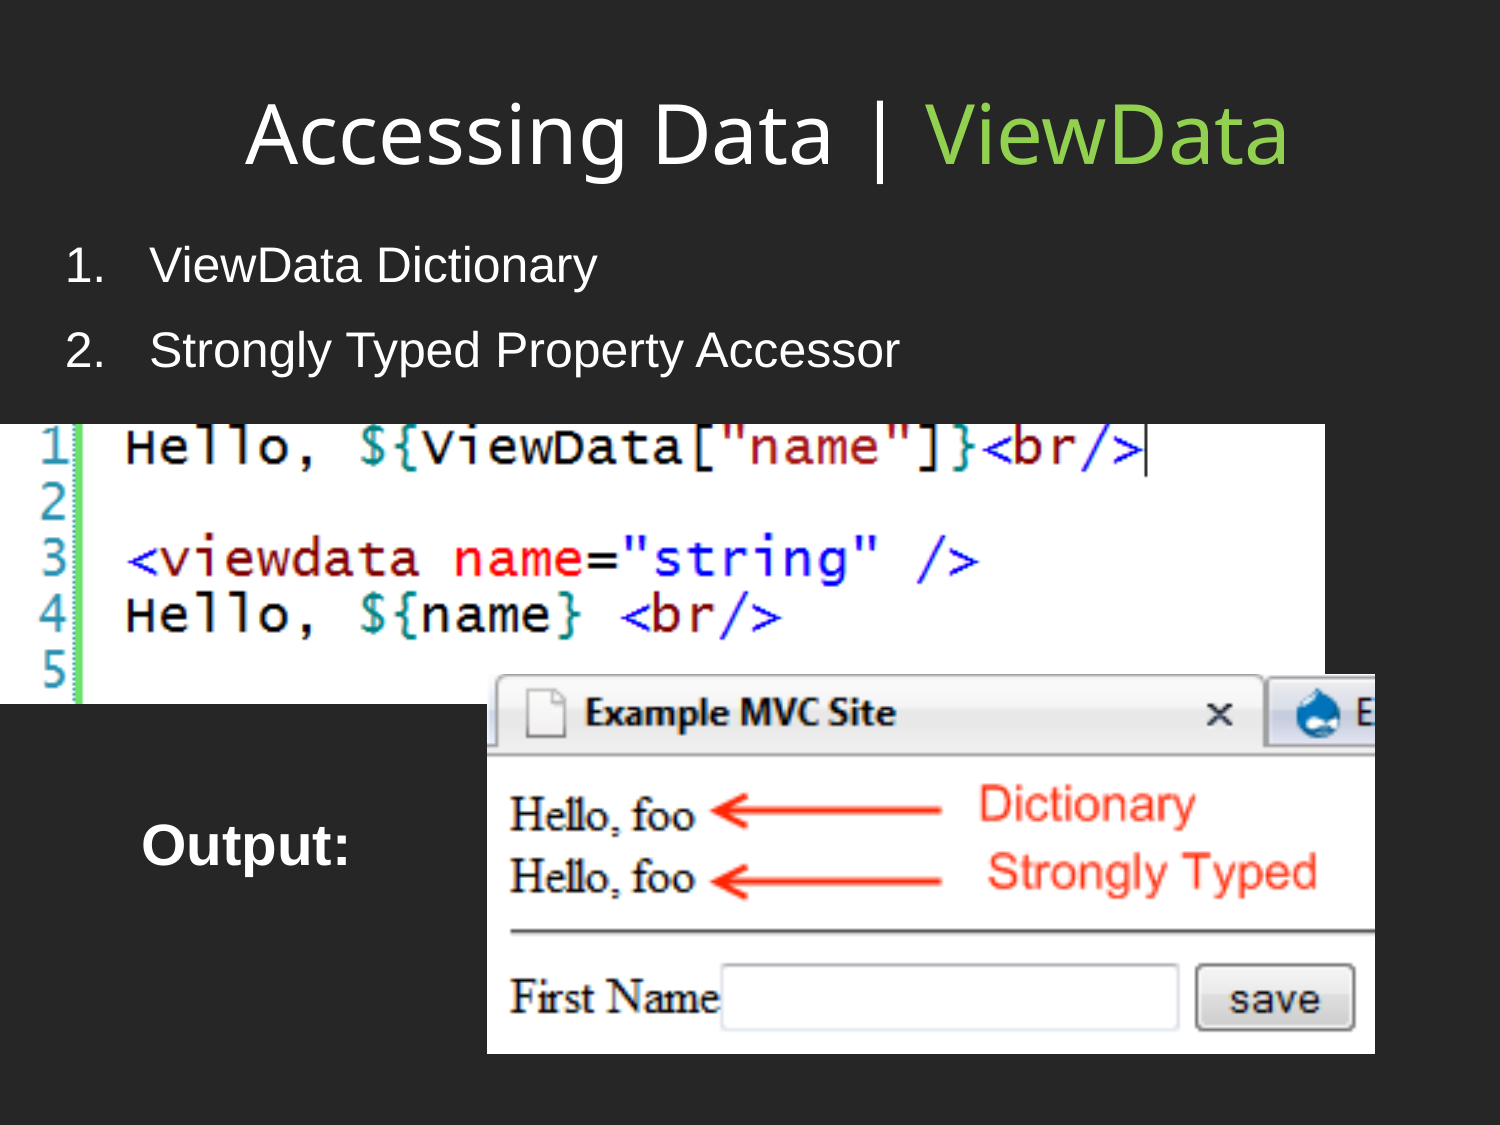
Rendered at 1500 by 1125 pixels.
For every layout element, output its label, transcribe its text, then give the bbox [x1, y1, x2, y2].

title Accessing Data | ViewData [62, 62, 1476, 201]
text_box ViewData Dictionary Strongly Typed Property Accessor [50, 224, 1213, 423]
picture [0, 424, 1376, 1055]
text_box Output: [126, 800, 367, 885]
